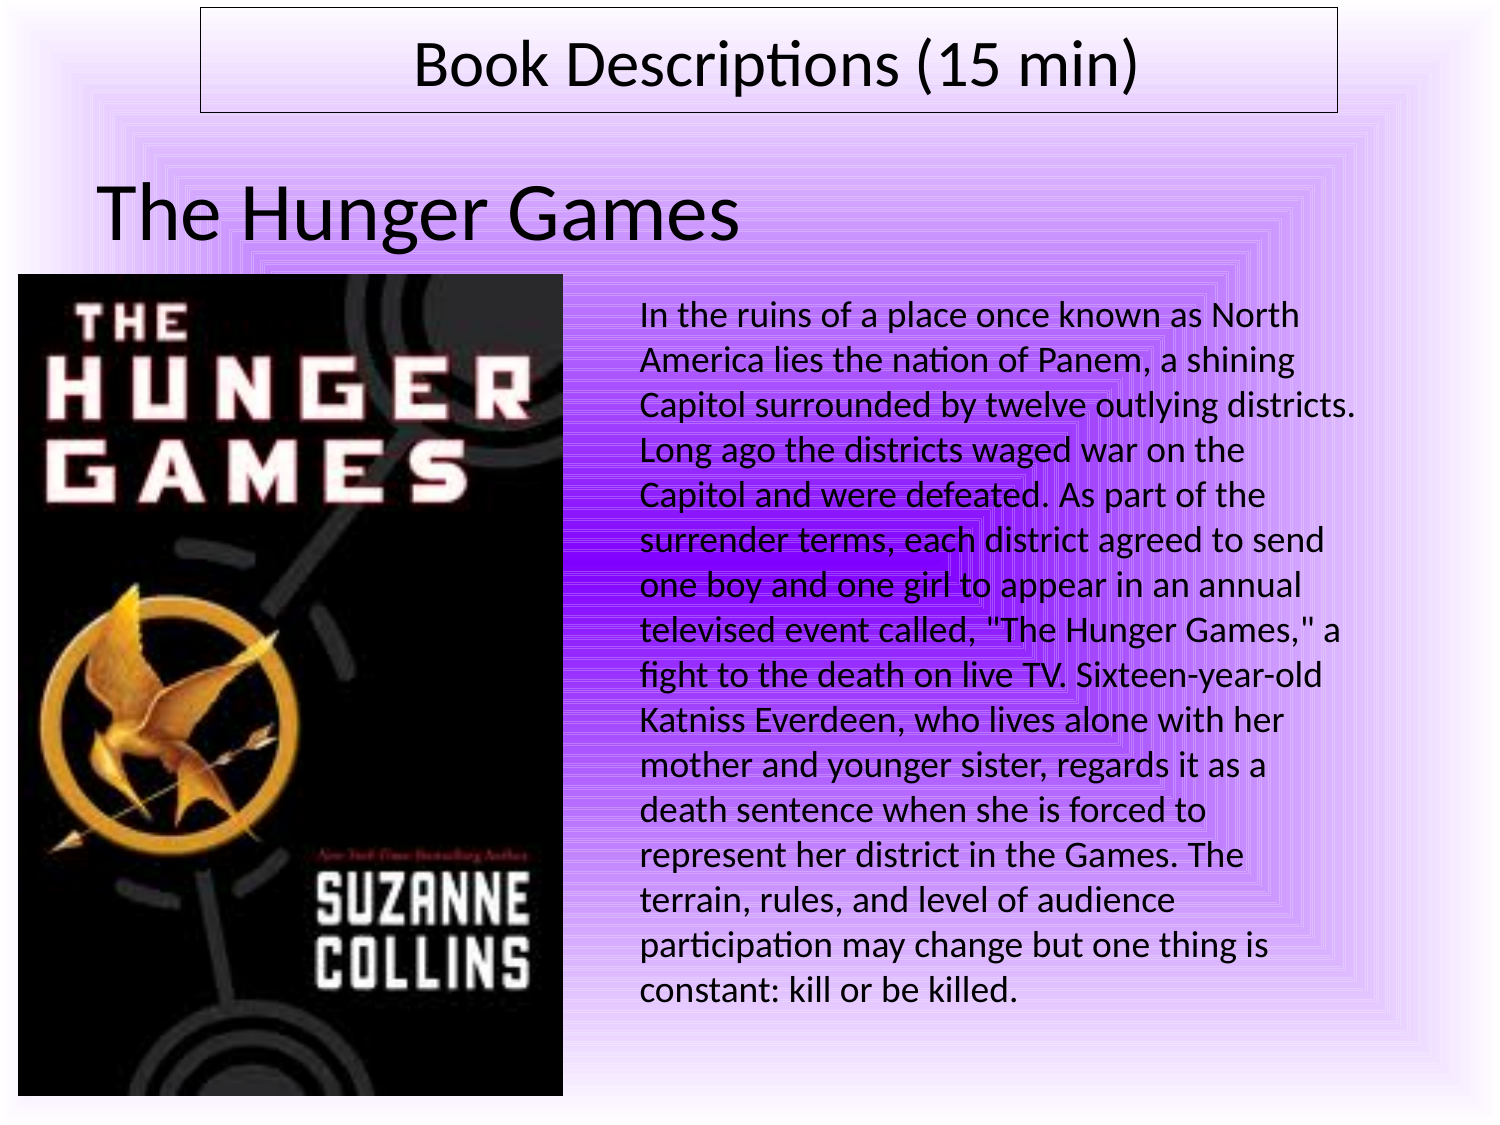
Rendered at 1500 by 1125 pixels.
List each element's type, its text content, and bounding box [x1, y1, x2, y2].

text_box In the ruins of a place once known as North America lies the nation of Panem, a shining Capitol surrounded by twelve outlying districts. Long ago the districts waged war on the Capitol and were defeated. As part of the surrender terms, each district agreed to send one boy and one girl to appear in an annual televised event called, "The Hunger Games," a fight to the death on live TV. Sixteen-year-old Katniss Everdeen, who lives alone with her mother and younger sister, regards it as a death sentence when she is forced to represent her district in the Games. The terrain, rules, and level of audience participation may change but one thing is constant: kill or be killed. [624, 282, 1375, 1018]
picture [18, 274, 563, 1096]
title Book Descriptions (15 min) [200, 7, 1338, 113]
text_box The Hunger Games [81, 149, 757, 265]
